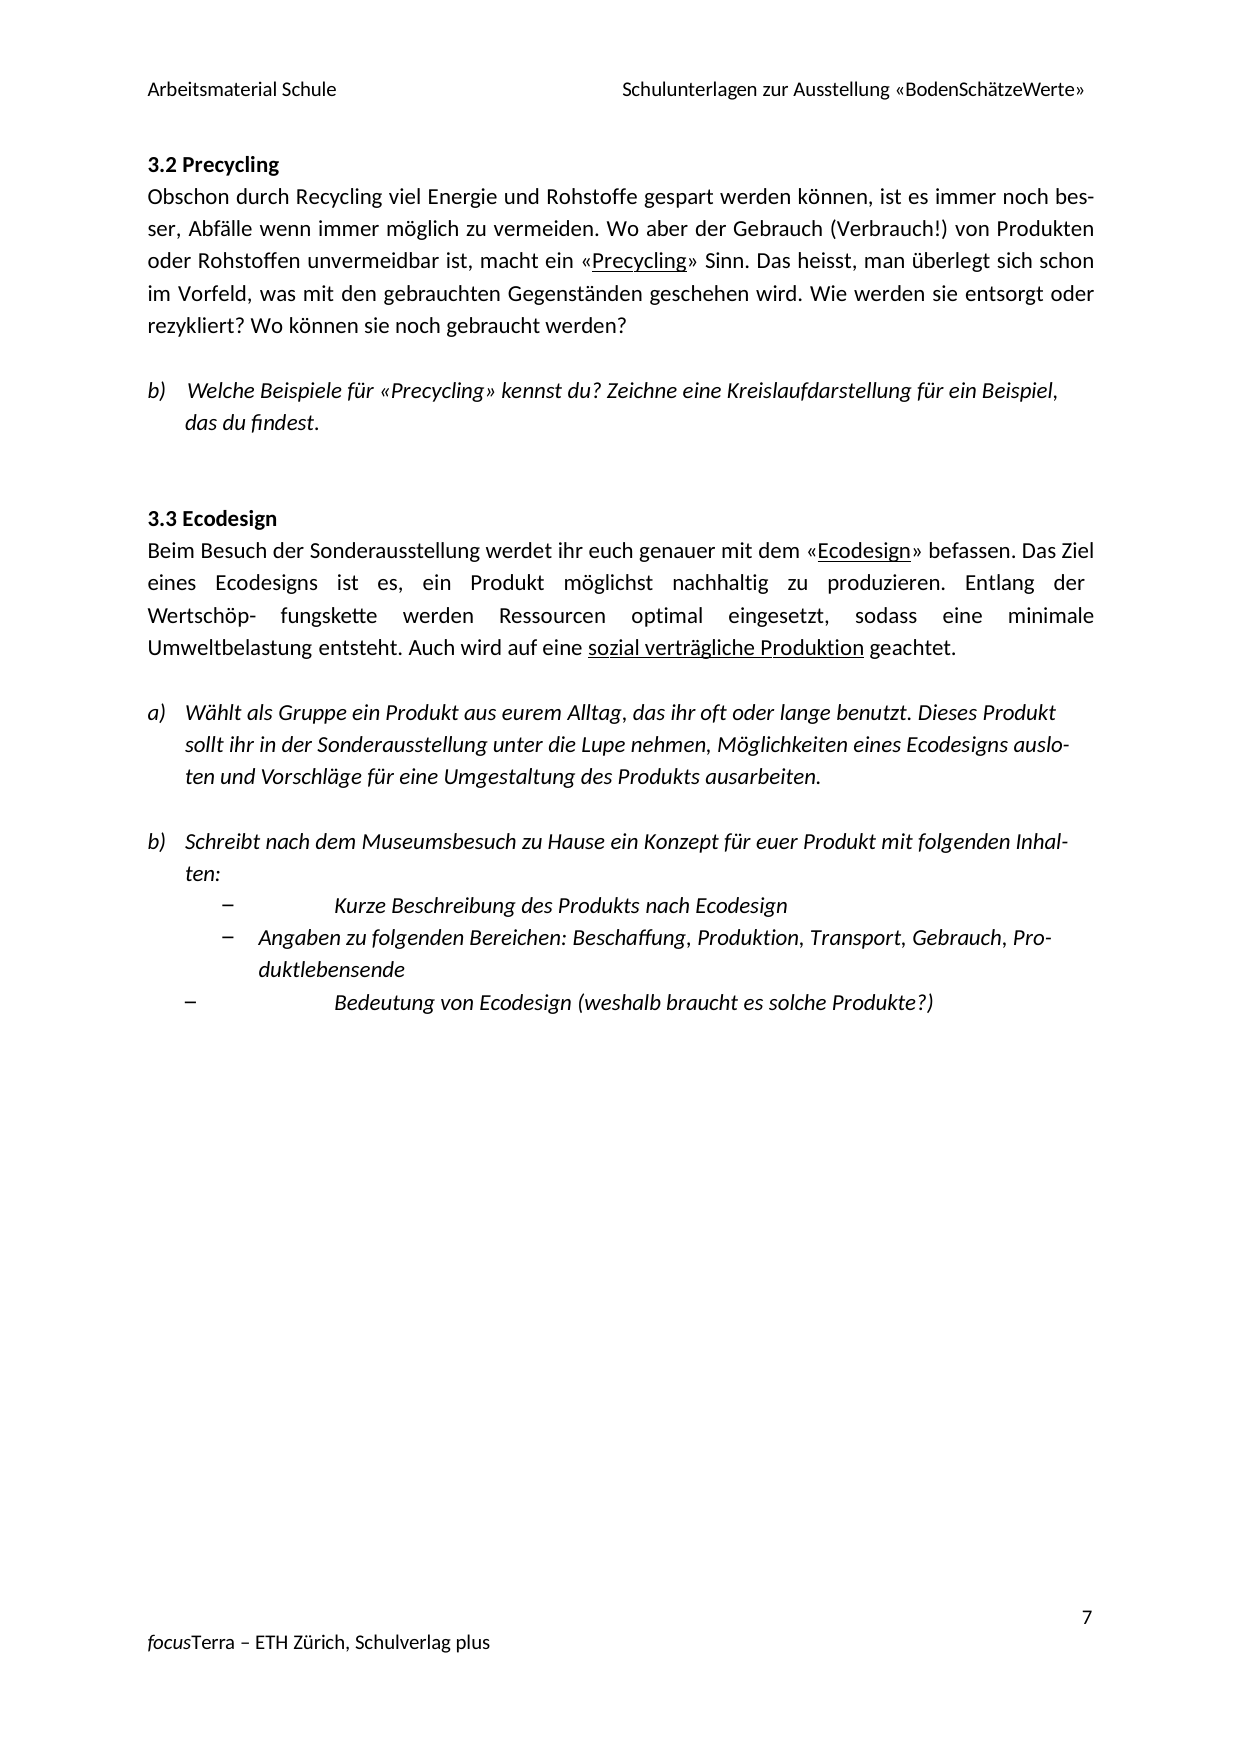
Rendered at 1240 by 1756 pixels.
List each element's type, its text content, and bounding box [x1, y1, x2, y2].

text_box 3.2 Precycling Obschon durch Recycling viel Energie und Rohstoffe gespart werden können, ist es immer noch bes- ser, Abfälle wenn immer möglich zu vermeiden. Wo aber der Gebrauch (Verbrauch!) von Produkten oder Rohstoffen unvermeidbar ist, macht ein «Precycling» Sinn. Das heisst, man überlegt sich schon im Vorfeld, was mit den gebrauchten Gegenständen geschehen wird. Wie werden sie entsorgt oder rezykliert? Wo können sie noch gebraucht werden? b) Welche Beispiele für «Precycling» kennst du? Zeichne eine Kreislaufdarstellung für ein Beispiel, das du findest. [145, 149, 1096, 436]
footer focusTerra – ETH Zürich, Schulverlag plus [145, 1628, 496, 1756]
text_box 3.3 Ecodesign Beim Besuch der Sonderausstellung werdet ihr euch genauer mit dem «Ecodesign» befassen. Das Ziel eines Ecodesigns ist es, ein Produkt möglichst nachhaltig zu produzieren. Entlang der Wertschöp- fungskette werden Ressourcen optimal eingesetzt, sodass eine minimale Umweltbelastung entsteht. Auch wird auf eine sozial verträgliche Produktion geachtet. Wählt als Gruppe ein Produkt aus eurem Alltag, das ihr oft oder lange benutzt. Dieses Produkt sollt ihr in der Sonderausstellung unter die Lupe nehmen, Möglichkeiten eines Ecodesigns auslo- ten und Vorschläge für eine Umgestaltung des Produkts ausarbeiten. Schreibt nach dem Museumsbesuch zu Hause ein Konzept für euer Produkt mit folgenden Inhal- ten: − Kurze Beschreibung des Produkts nach Ecodesign − Angaben zu folgenden Bereichen: Beschaffung, Produktion, Transport, Gebrauch, Pro- duktlebensende − Bedeutung von Ecodesign (weshalb braucht es solche Produkte?) [145, 503, 1096, 1015]
text_box Arbeitsmaterial Schule [145, 75, 341, 101]
text_box Schulunterlagen zur Ausstellung «BodenSchätzeWerte» [620, 75, 1095, 101]
slide_number 7 [1067, 1603, 1097, 1756]
